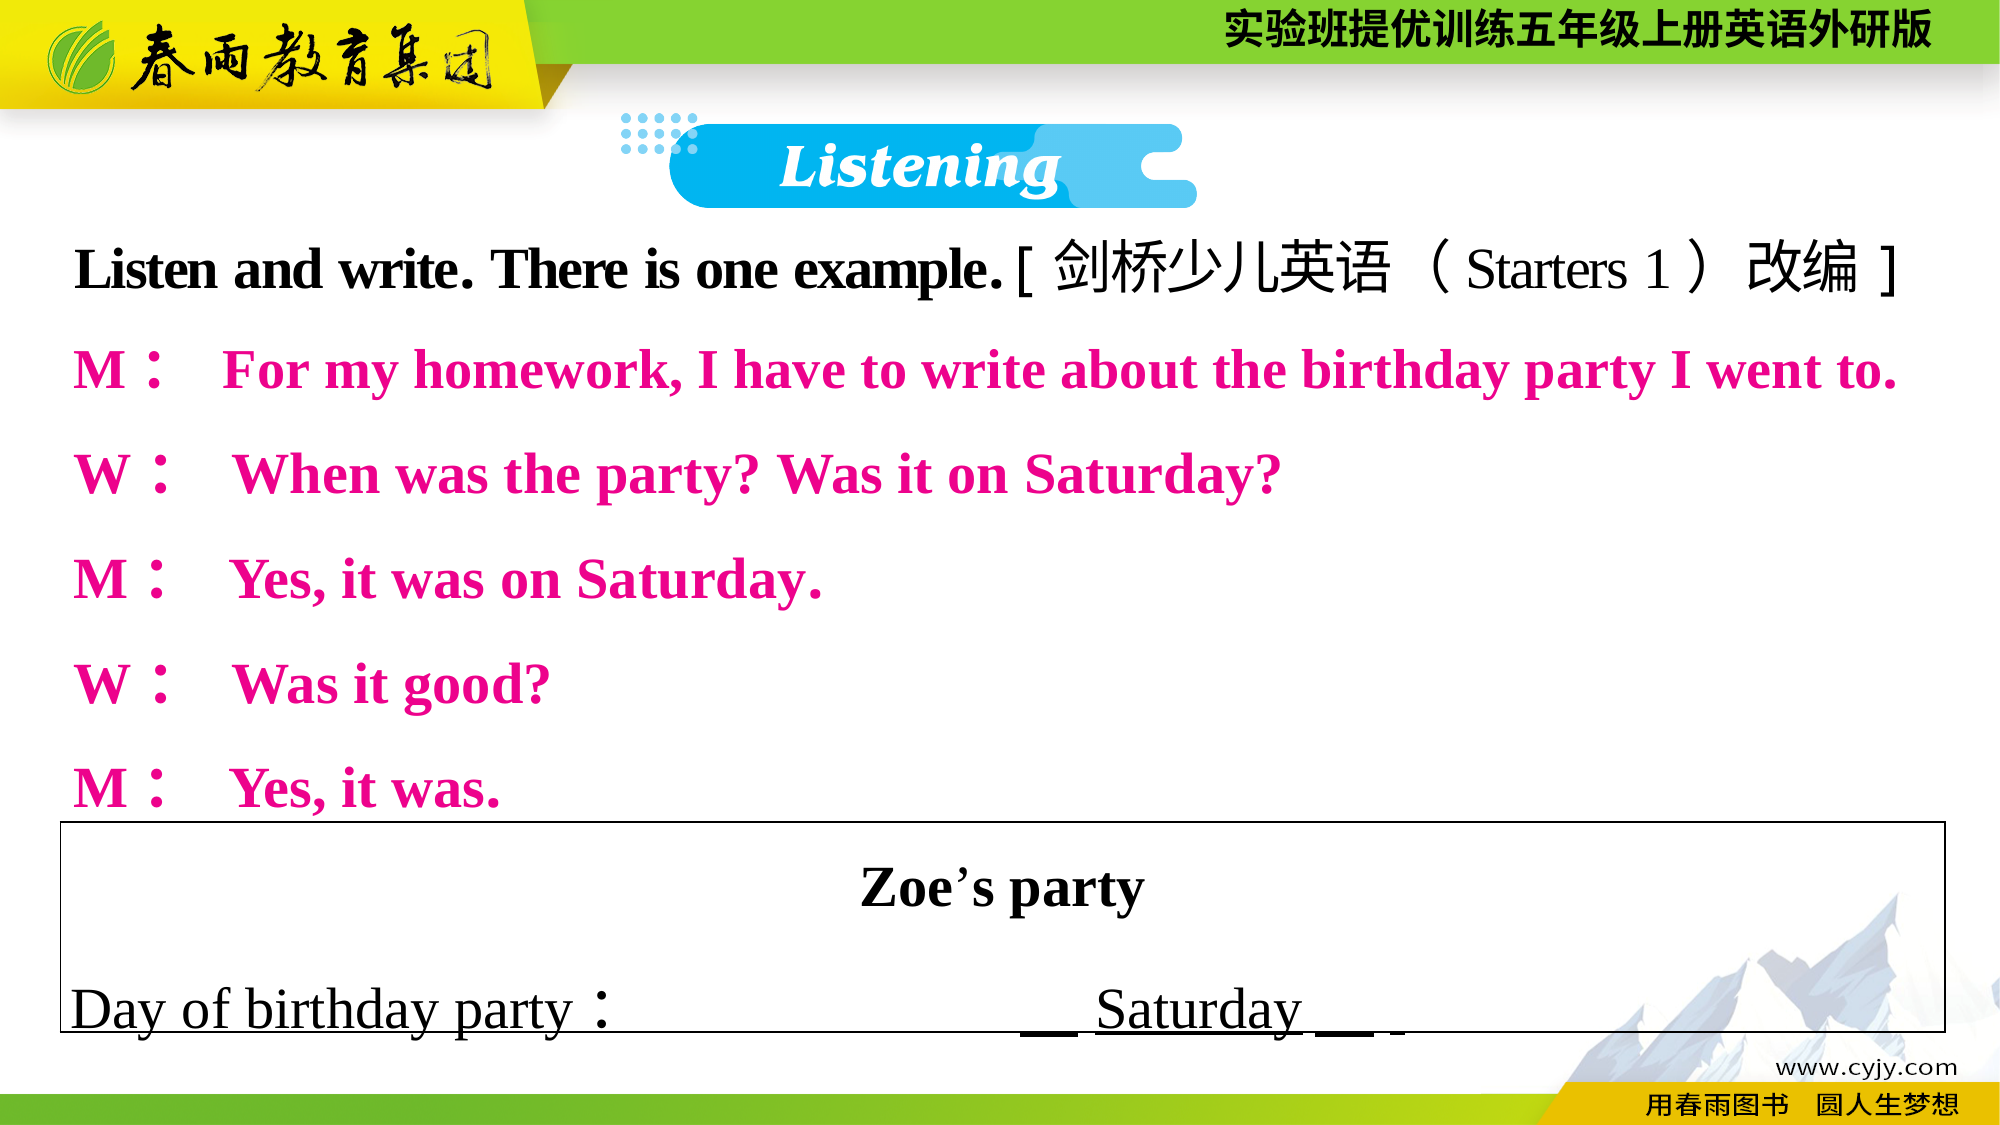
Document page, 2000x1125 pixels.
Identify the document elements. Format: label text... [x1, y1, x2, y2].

text_box M： For my homework, I have to write about the birthday party I went to. W： When was the party? Was it on Saturday? M： Yes, it was on Saturday. W： Was it good? M： Yes, it was. [59, 291, 1944, 821]
table_header Zoe’s party Day of birthday party： Saturday . [61, 823, 1944, 1031]
picture [0, 0, 2000, 1125]
list Listen and write. There is one example.[剑桥少儿英语（Starters 1）改编] [59, 187, 1944, 291]
